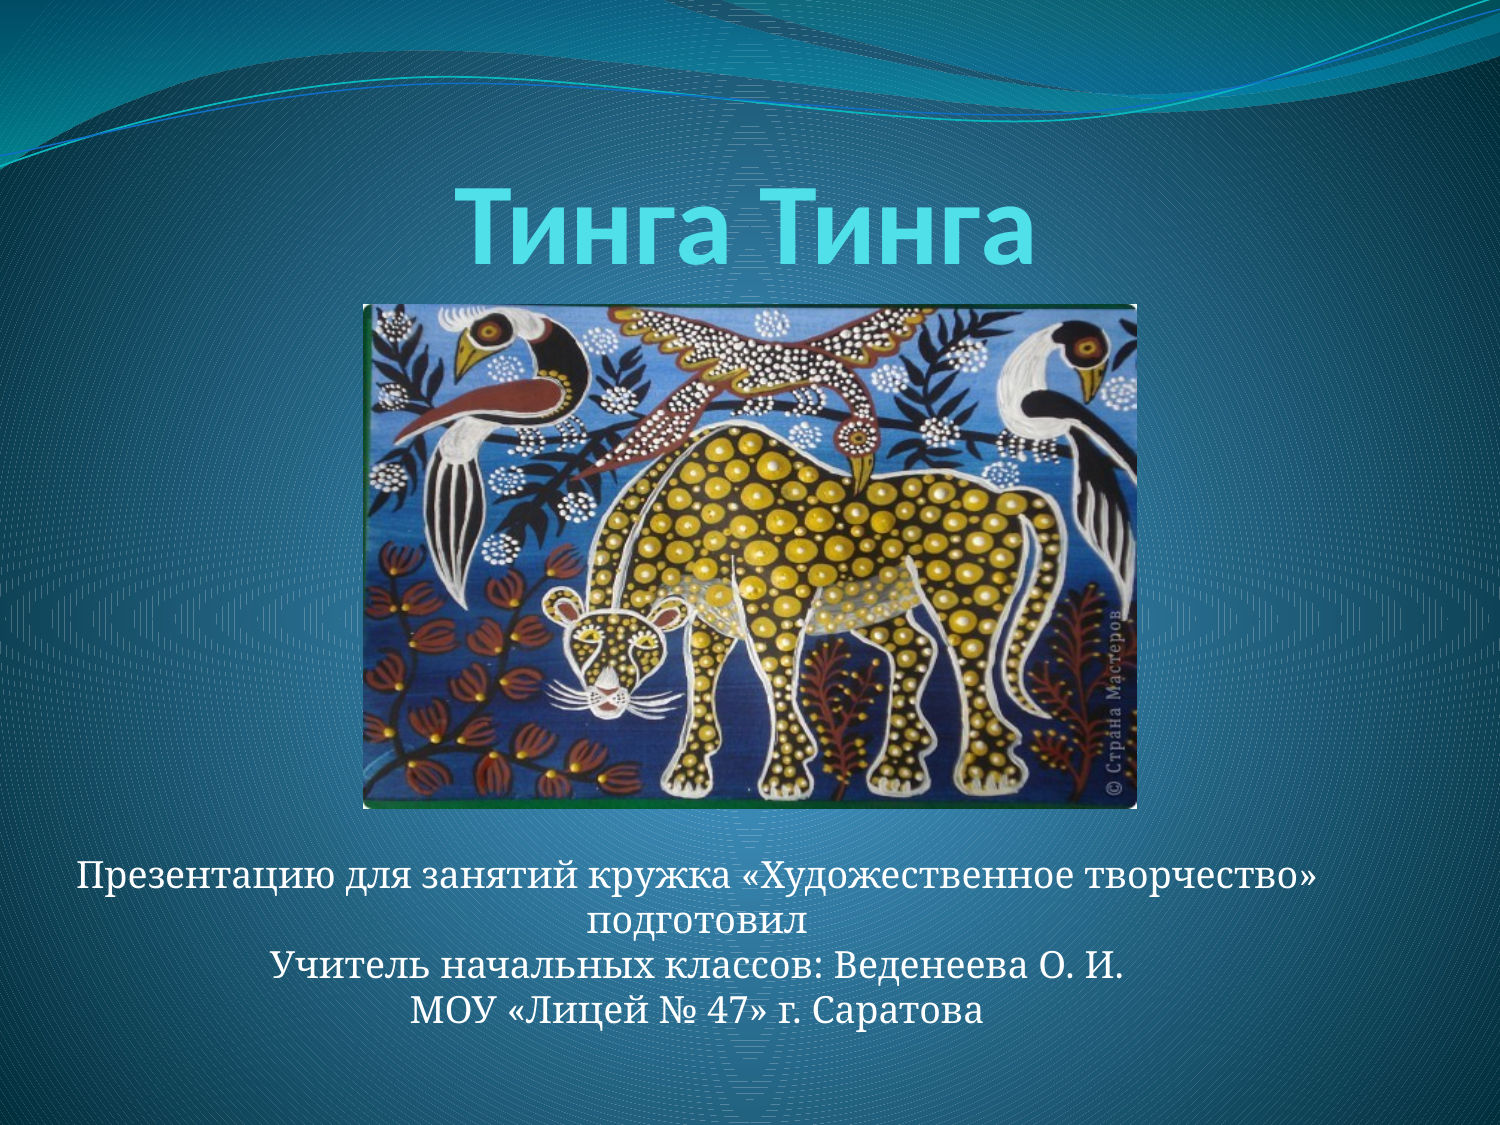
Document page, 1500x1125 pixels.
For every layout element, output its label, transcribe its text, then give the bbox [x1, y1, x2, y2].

title Тинга Тинга [199, 128, 1042, 289]
subtitle [1007, 363, 1465, 1032]
text_box Презентацию для занятий кружка «Художественное творчество» подготовил Учитель начальных классов: Веденеева О. И. МОУ «Лицей № 47» г. Саратова [46, 843, 1348, 1039]
picture [363, 304, 1137, 809]
